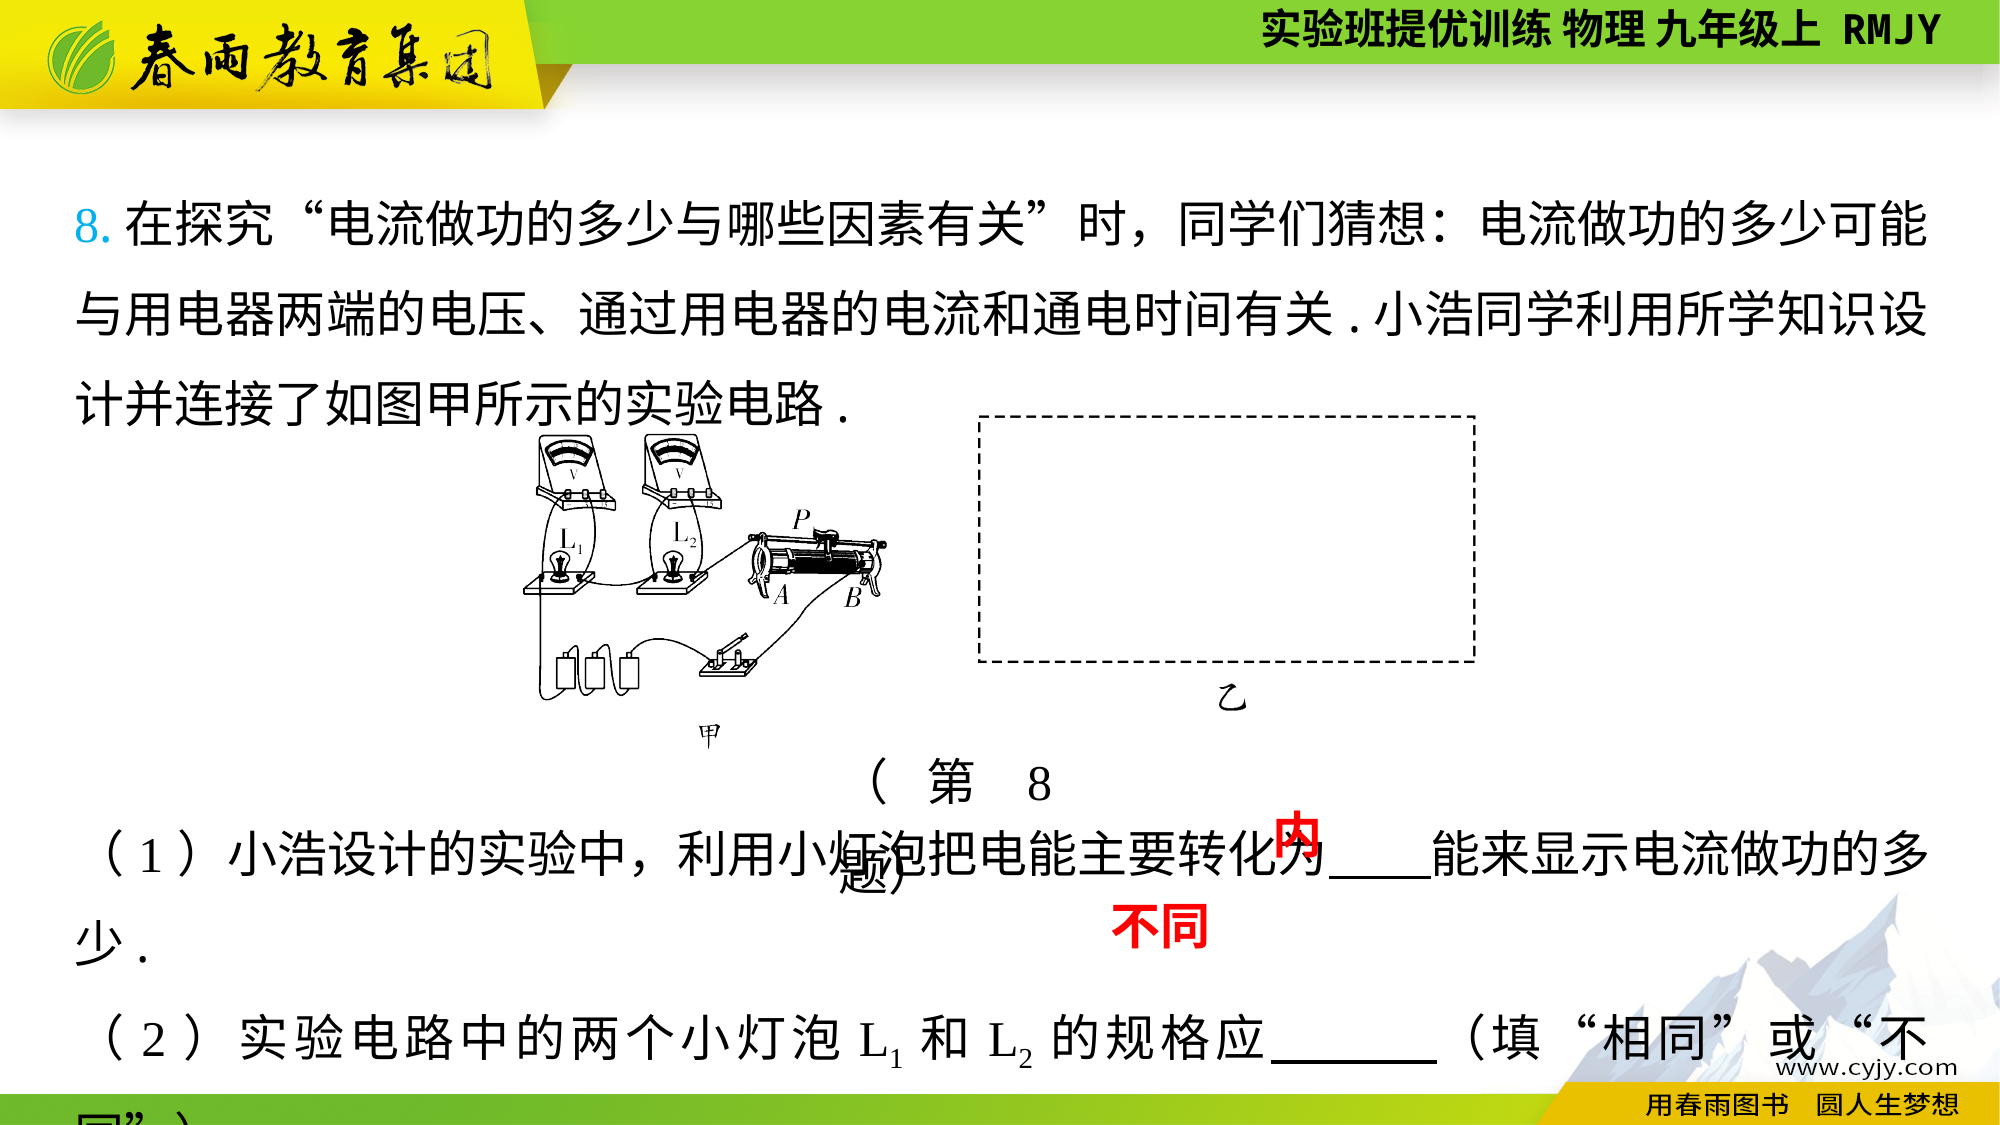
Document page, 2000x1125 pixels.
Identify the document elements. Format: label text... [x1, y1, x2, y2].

list 8.在探究“电流做功的多少与哪些因素有关”时，同学们猜想：电流做功的多少可能与用电器两端的电压、通过用电器的电流和通电时间有关.小浩同学利用所学知识设计并连接了如图甲所示的实验电路. （1）小浩设计的实验中，利用小灯泡把电能主要转化为 能来显示电流做功的多少. （2）实验电路中的两个小灯泡L1和L2的规格应 （填“相同”或“不同”）. [59, 154, 1944, 988]
text_box 内 [1257, 795, 1338, 871]
picture [0, 0, 2000, 1125]
text_box （第8题） [824, 712, 1079, 818]
text_box 不同 [1095, 887, 1226, 962]
